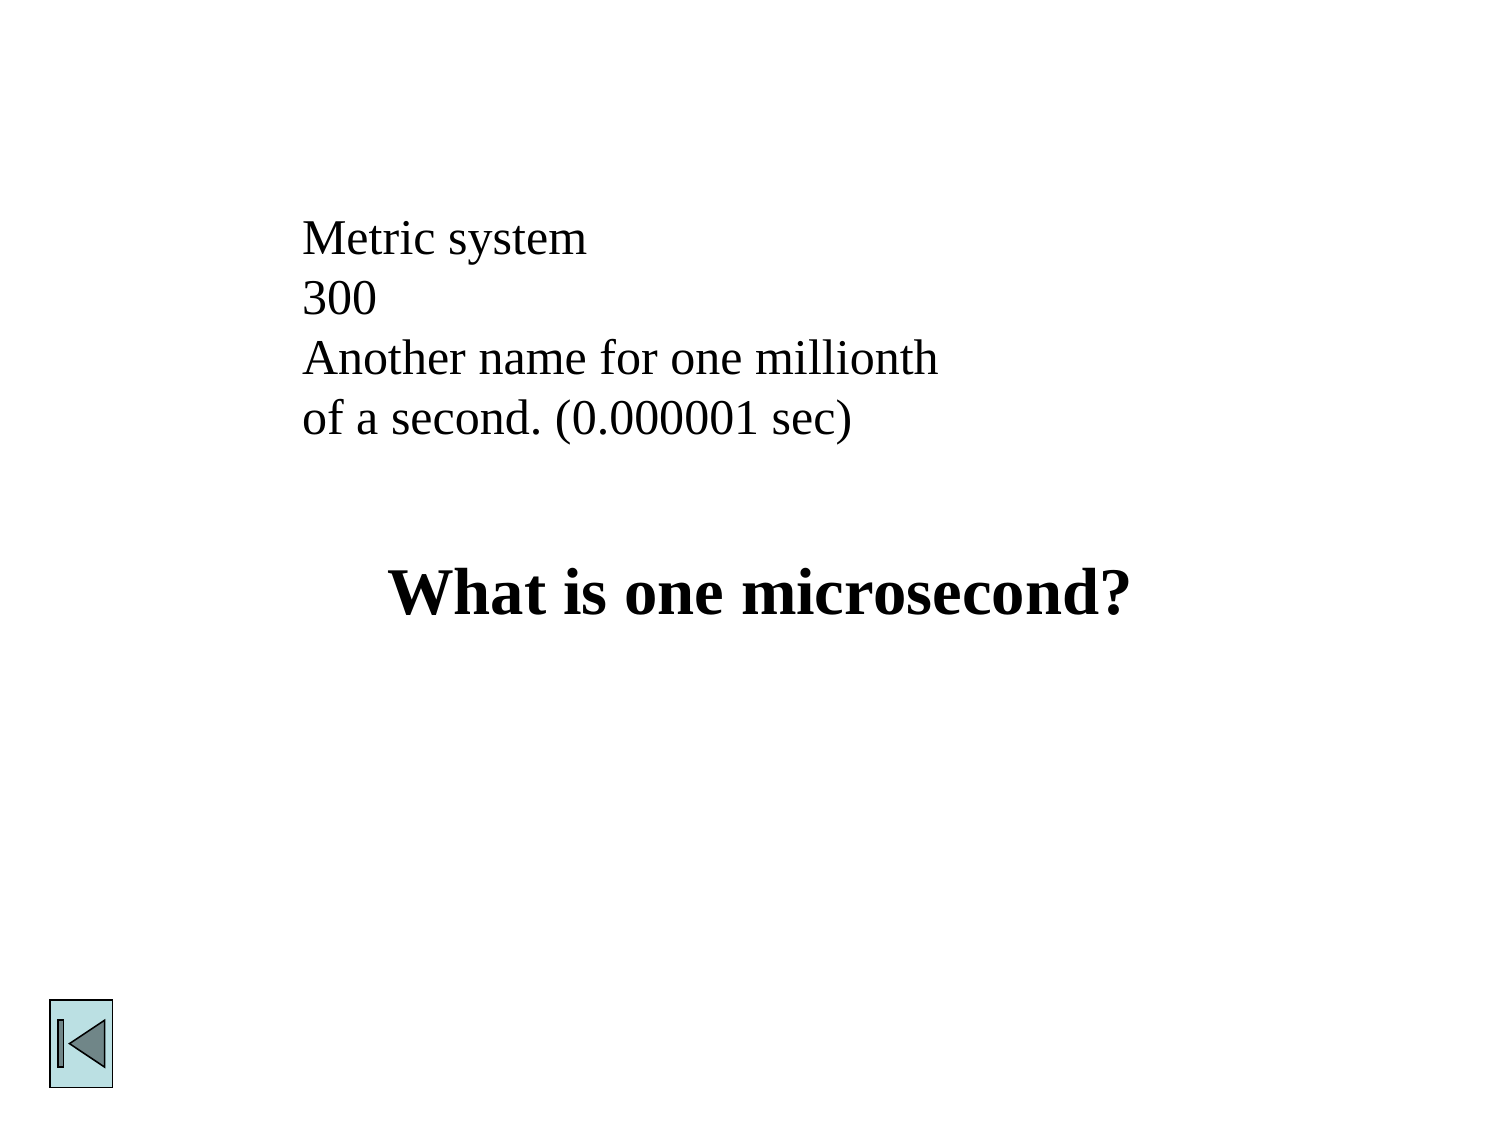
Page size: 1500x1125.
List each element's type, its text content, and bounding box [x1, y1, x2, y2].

text_box What is one microsecond? [372, 540, 1149, 636]
text_box Metric system 300 Another name for one millionth of a second. (0.000001 sec) [287, 196, 975, 452]
